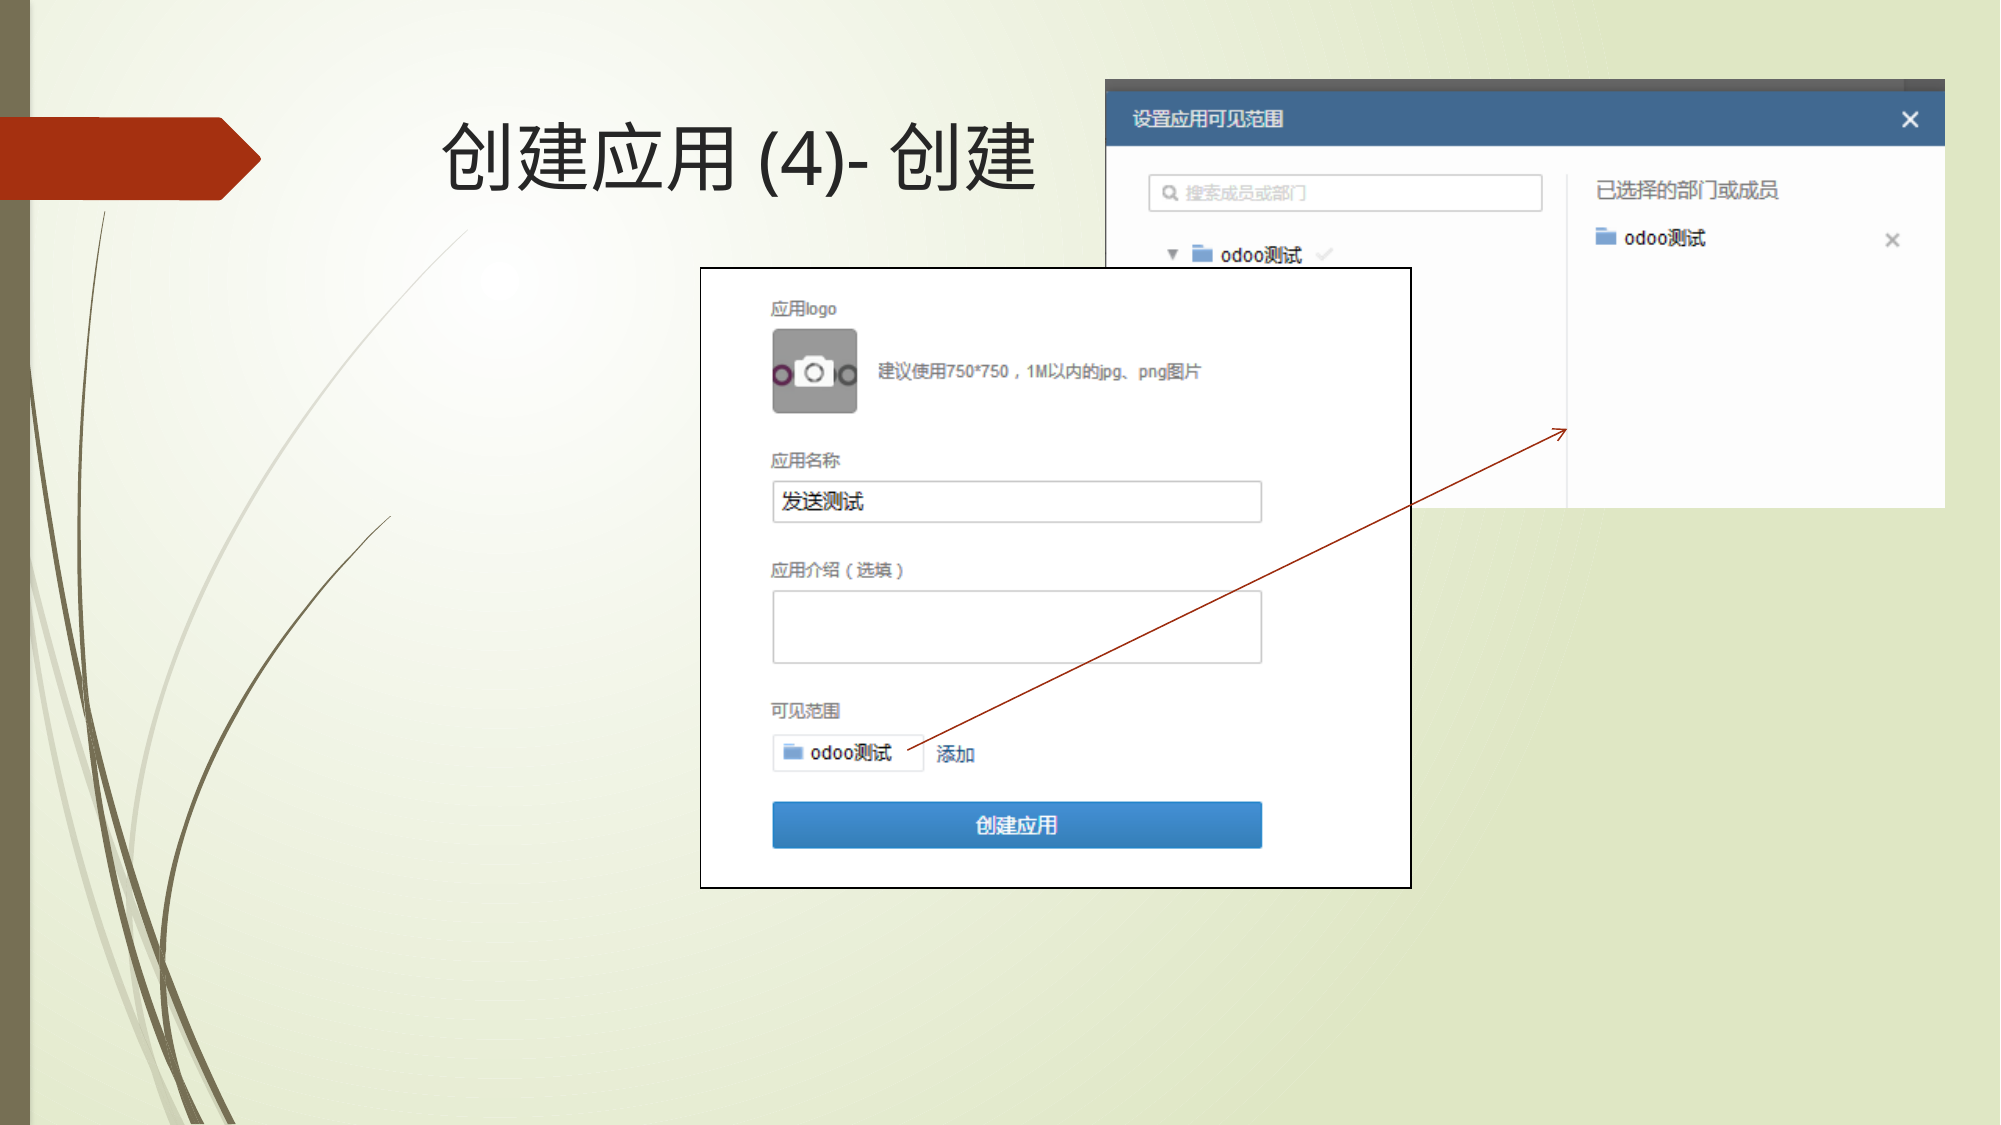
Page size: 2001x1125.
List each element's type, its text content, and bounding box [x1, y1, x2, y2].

title 创建应用(4)-创建 [425, 102, 1100, 313]
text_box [907, 428, 1568, 751]
picture [700, 78, 1945, 888]
